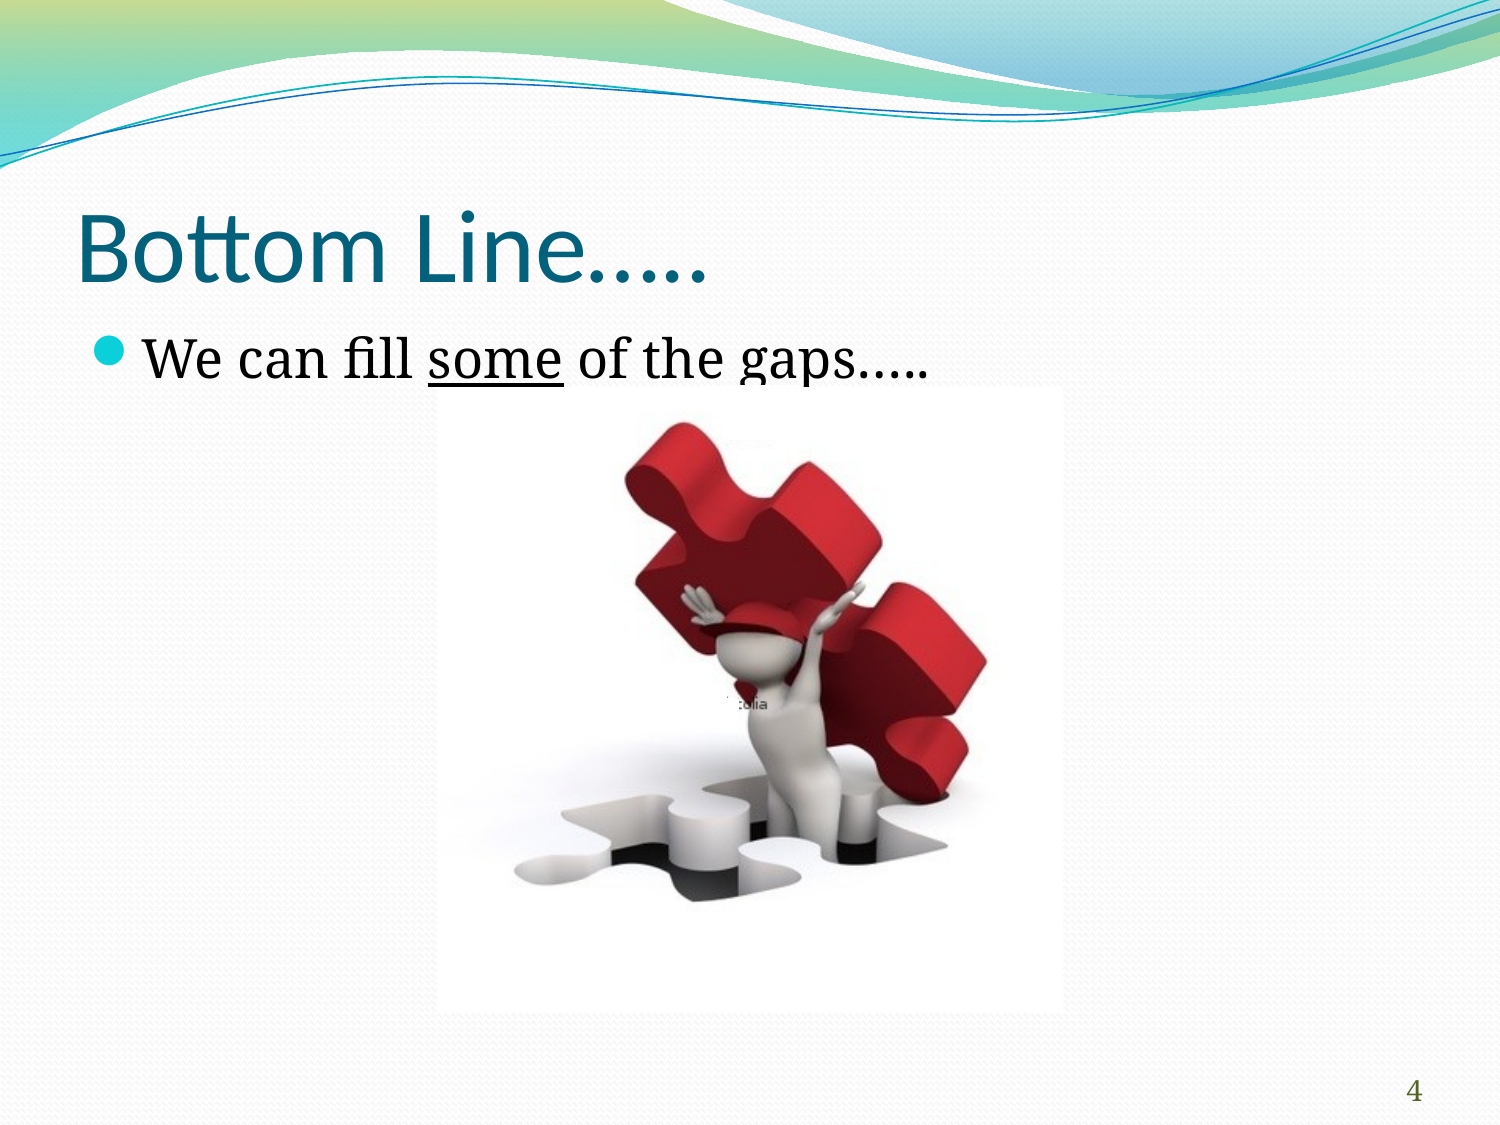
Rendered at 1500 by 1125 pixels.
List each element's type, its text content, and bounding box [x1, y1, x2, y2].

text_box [437, 387, 1063, 1013]
list We can fill some of the gaps….. [75, 317, 1425, 1025]
title Bottom Line….. [75, 115, 1425, 303]
slide_number 4 [1312, 1065, 1438, 1125]
